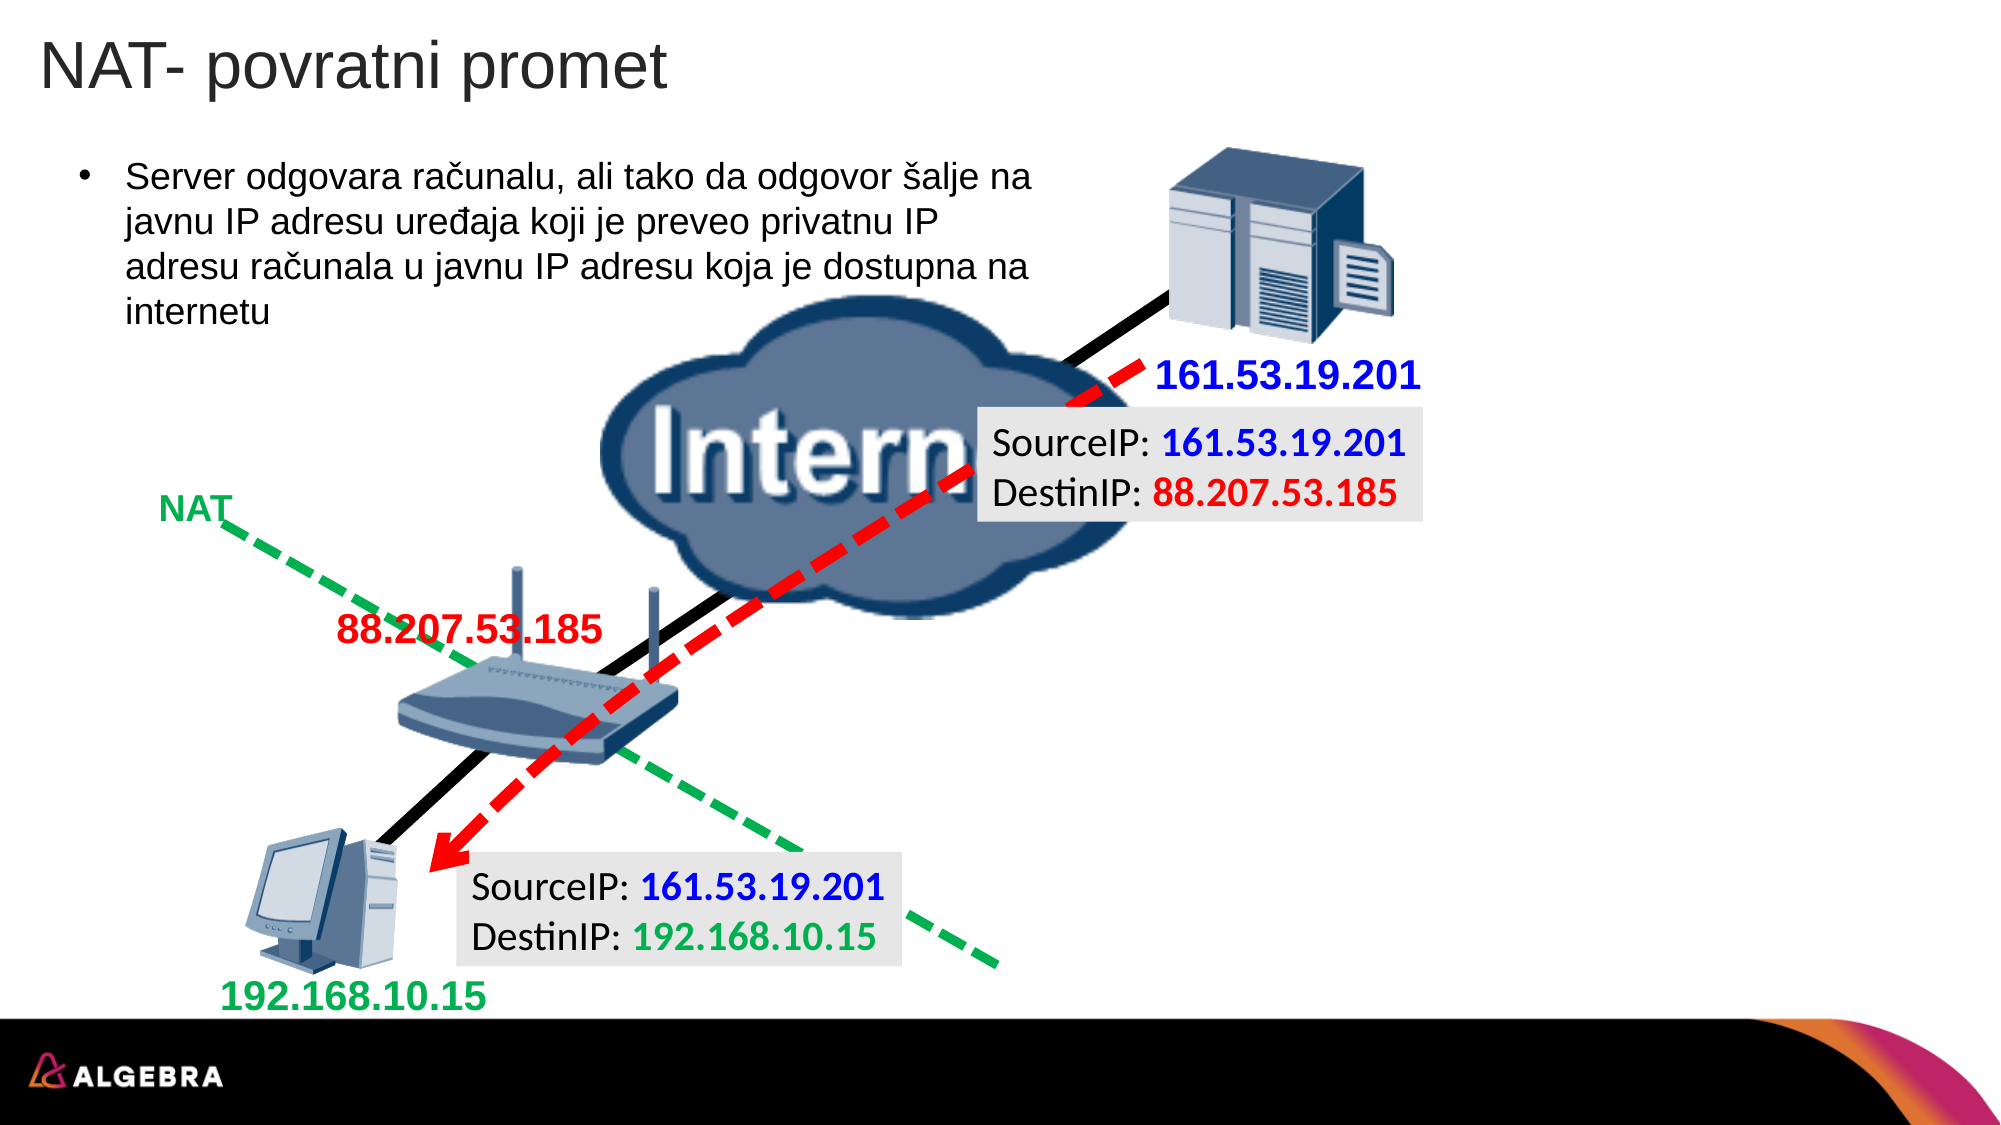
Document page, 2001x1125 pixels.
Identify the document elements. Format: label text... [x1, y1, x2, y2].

text_box NAT [143, 476, 248, 536]
text_box 161.53.19.201 [1227, 340, 1479, 406]
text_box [538, 258, 1227, 720]
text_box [222, 523, 538, 968]
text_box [321, 719, 518, 900]
title NAT- povratni promet [39, 23, 1813, 200]
picture [0, 0, 2001, 1125]
text_box 192.168.10.15 [205, 961, 564, 1027]
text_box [399, 720, 1003, 968]
text_box SourceIP: 161.53.19.201 DestinIP: 88.207.53.185 [1227, 406, 1423, 522]
text_box Server odgovara računalu, ali tako da odgovor šalje na javnu IP adresu uređaja koji je preveo privatnu IP adresu računala u javnu IP adresu koja je dostupna na internetu [63, 144, 1064, 339]
